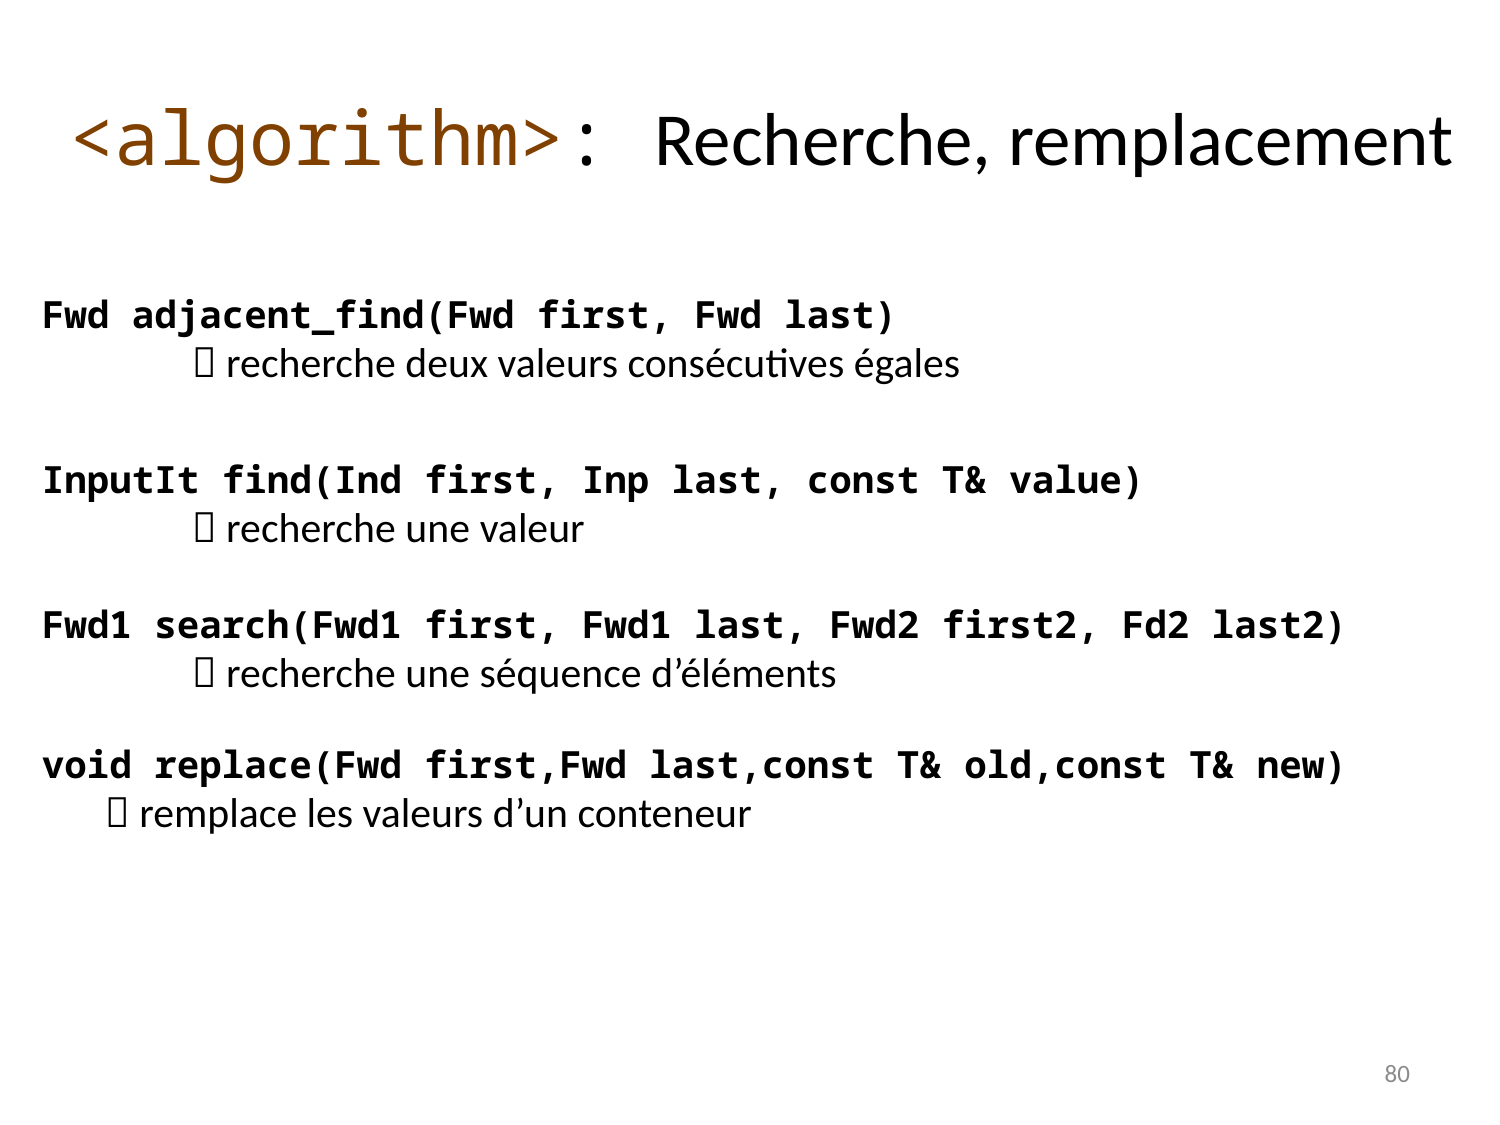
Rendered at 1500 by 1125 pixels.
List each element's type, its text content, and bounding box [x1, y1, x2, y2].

title <algorithm>: Recherche, remplacement [41, 41, 1483, 230]
slide_number 80 [1074, 1042, 1425, 1103]
list Fwd adjacent_find(Fwd first, Fwd last)  recherche deux valeurs consécutives égales InputIt find(Ind first, Inp last, const T& value)  recherche une valeur Fwd1 search(Fwd1 first, Fwd1 last, Fwd2 first2, Fd2 last2)  recherche une séquence d’éléments void replace(Fwd first,Fwd last,const T& old,const T& new)  remplace les valeurs d’un conteneur [26, 238, 1436, 1059]
